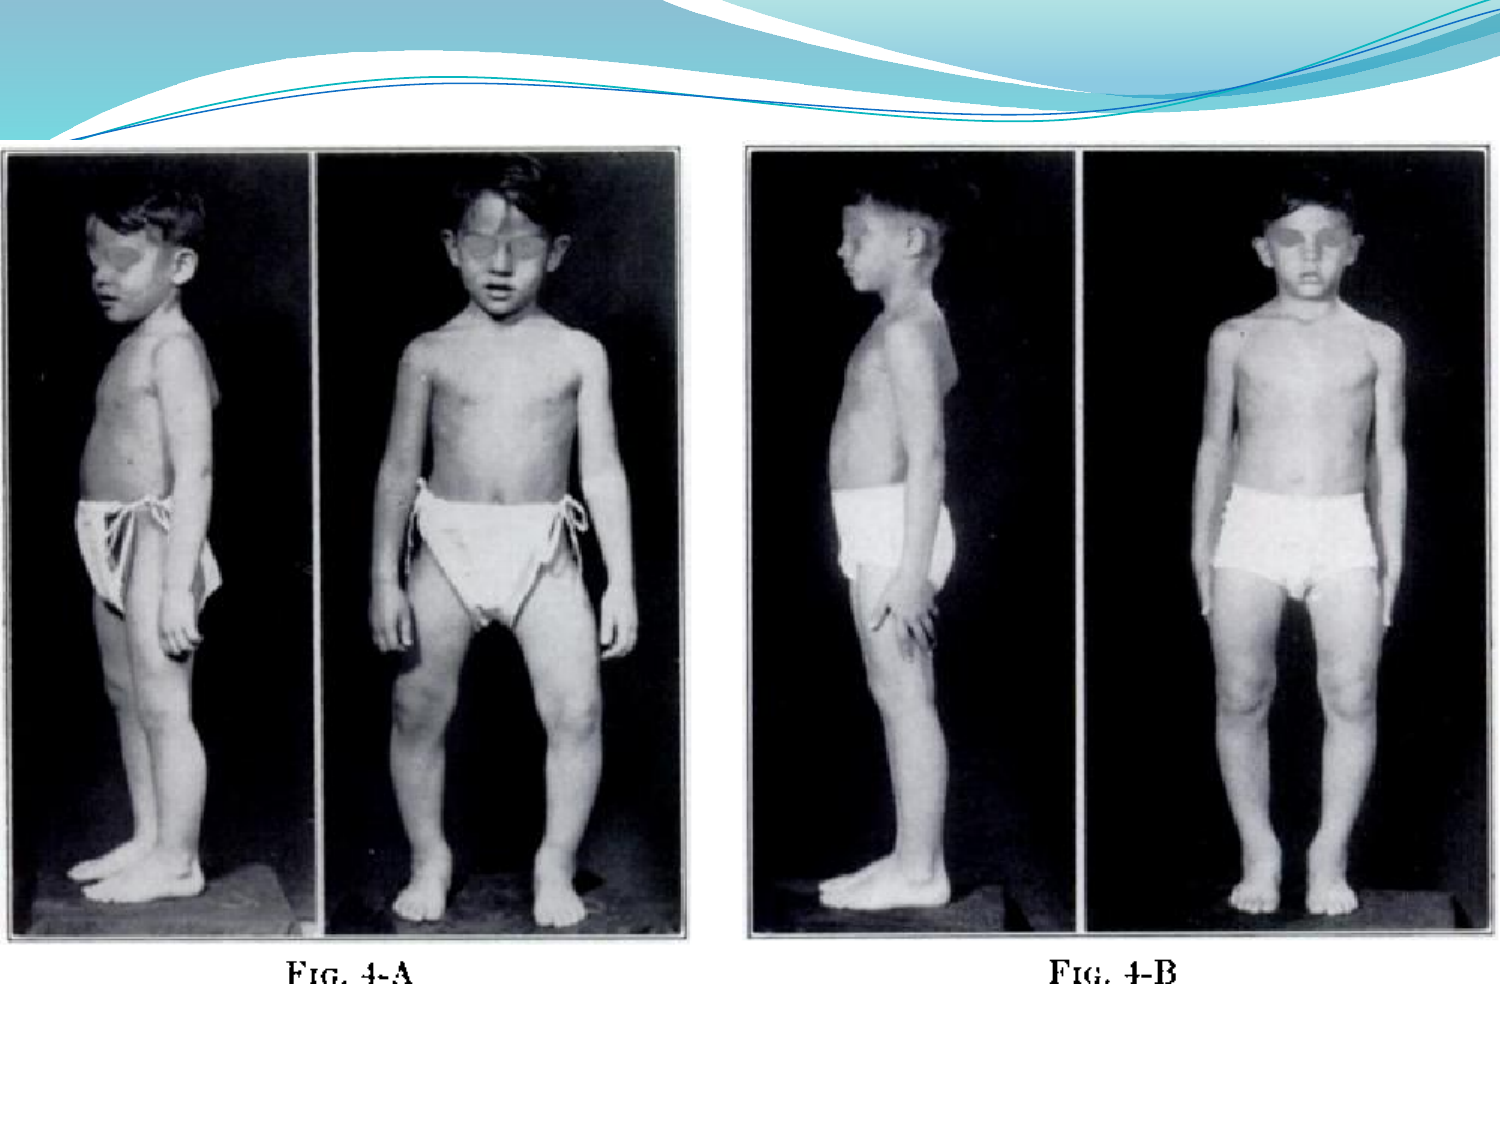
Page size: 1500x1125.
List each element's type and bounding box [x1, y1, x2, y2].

picture [0, 140, 1500, 985]
